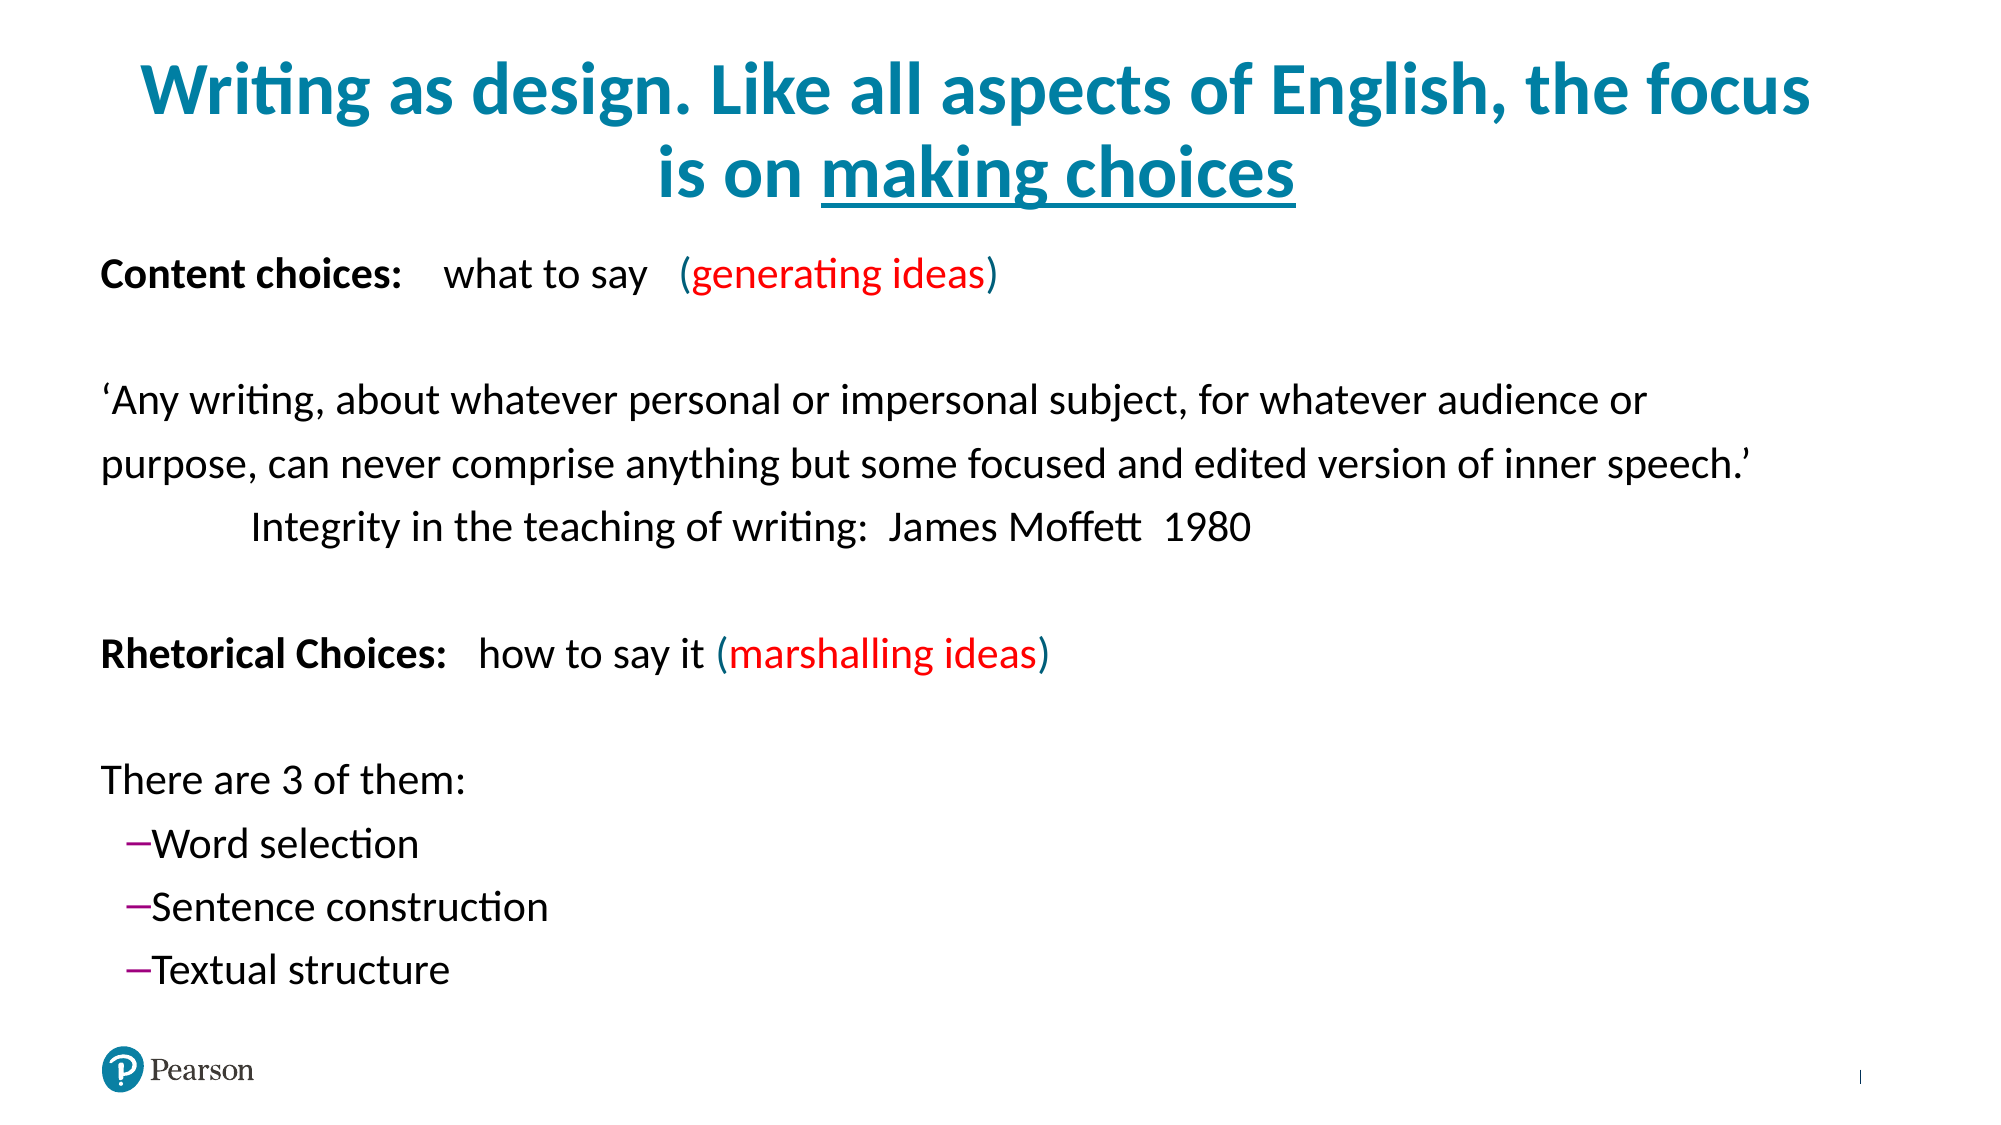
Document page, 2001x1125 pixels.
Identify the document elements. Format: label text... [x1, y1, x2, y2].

title Writing as design. Like all aspects of English, the focus is on making choices [126, 46, 1827, 234]
list Content choices: what to say (generating ideas) ‘Any writing, about whatever personal or impersonal subject, for whatever audience or purpose, can never comprise anything but some focused and edited version of inner speech.’ Integrity in the teaching of writing: James Moffett 1980 Rhetorical Choices: how to say it (marshalling ideas) There are 3 of them: Word selection Sentence construction Textual structure [100, 233, 1794, 1052]
